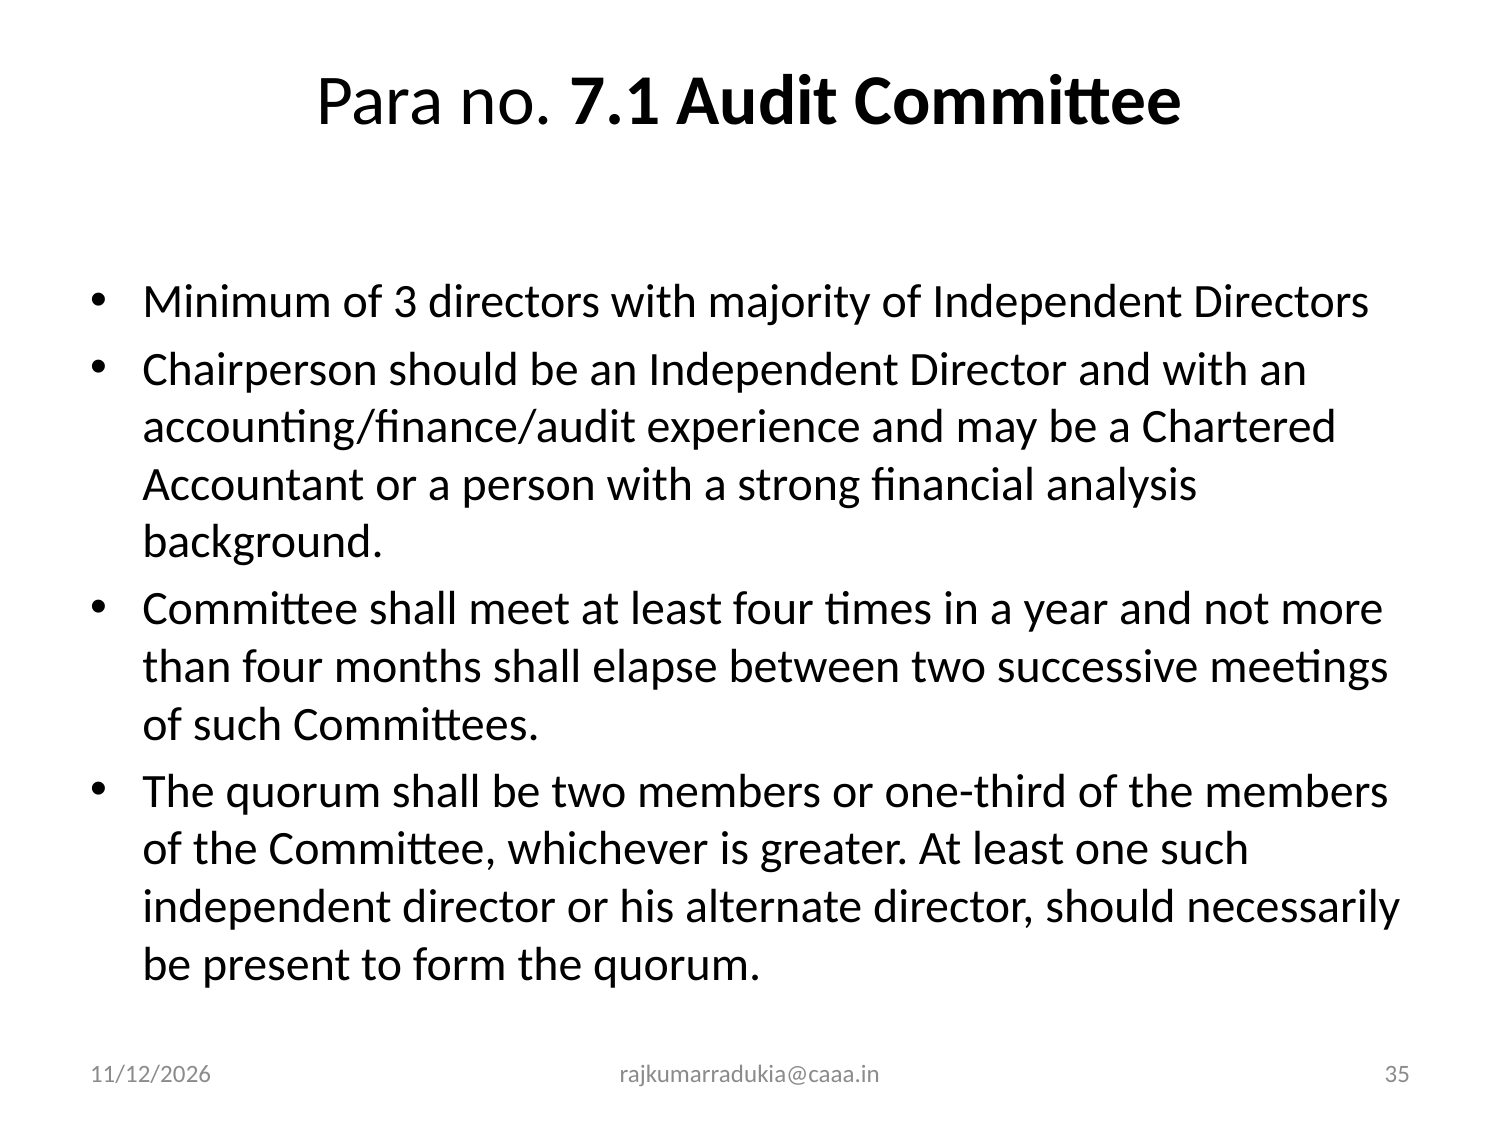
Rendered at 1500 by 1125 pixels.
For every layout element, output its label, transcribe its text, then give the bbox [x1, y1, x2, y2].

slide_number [75, 1042, 425, 1103]
list Minimum of 3 directors with majority of Independent Directors Chairperson should be an Independent Director and with an accounting/finance/audit experience and may be a Chartered Accountant or a person with a strong financial analysis background. Committee shall meet at least four times in a year and not more than four months shall elapse between two successive meetings of such Committees. The quorum shall be two members or one-third of the members of the Committee, whichever is greater. At least one such independent director or his alternate director, should necessarily be present to form the quorum. [75, 262, 1425, 1005]
title Para no. 7.1 Audit Committee [75, 45, 1425, 233]
slide_number 35 [1074, 1042, 1425, 1103]
footer rajkumarradukia@caaa.in [512, 1042, 988, 1103]
